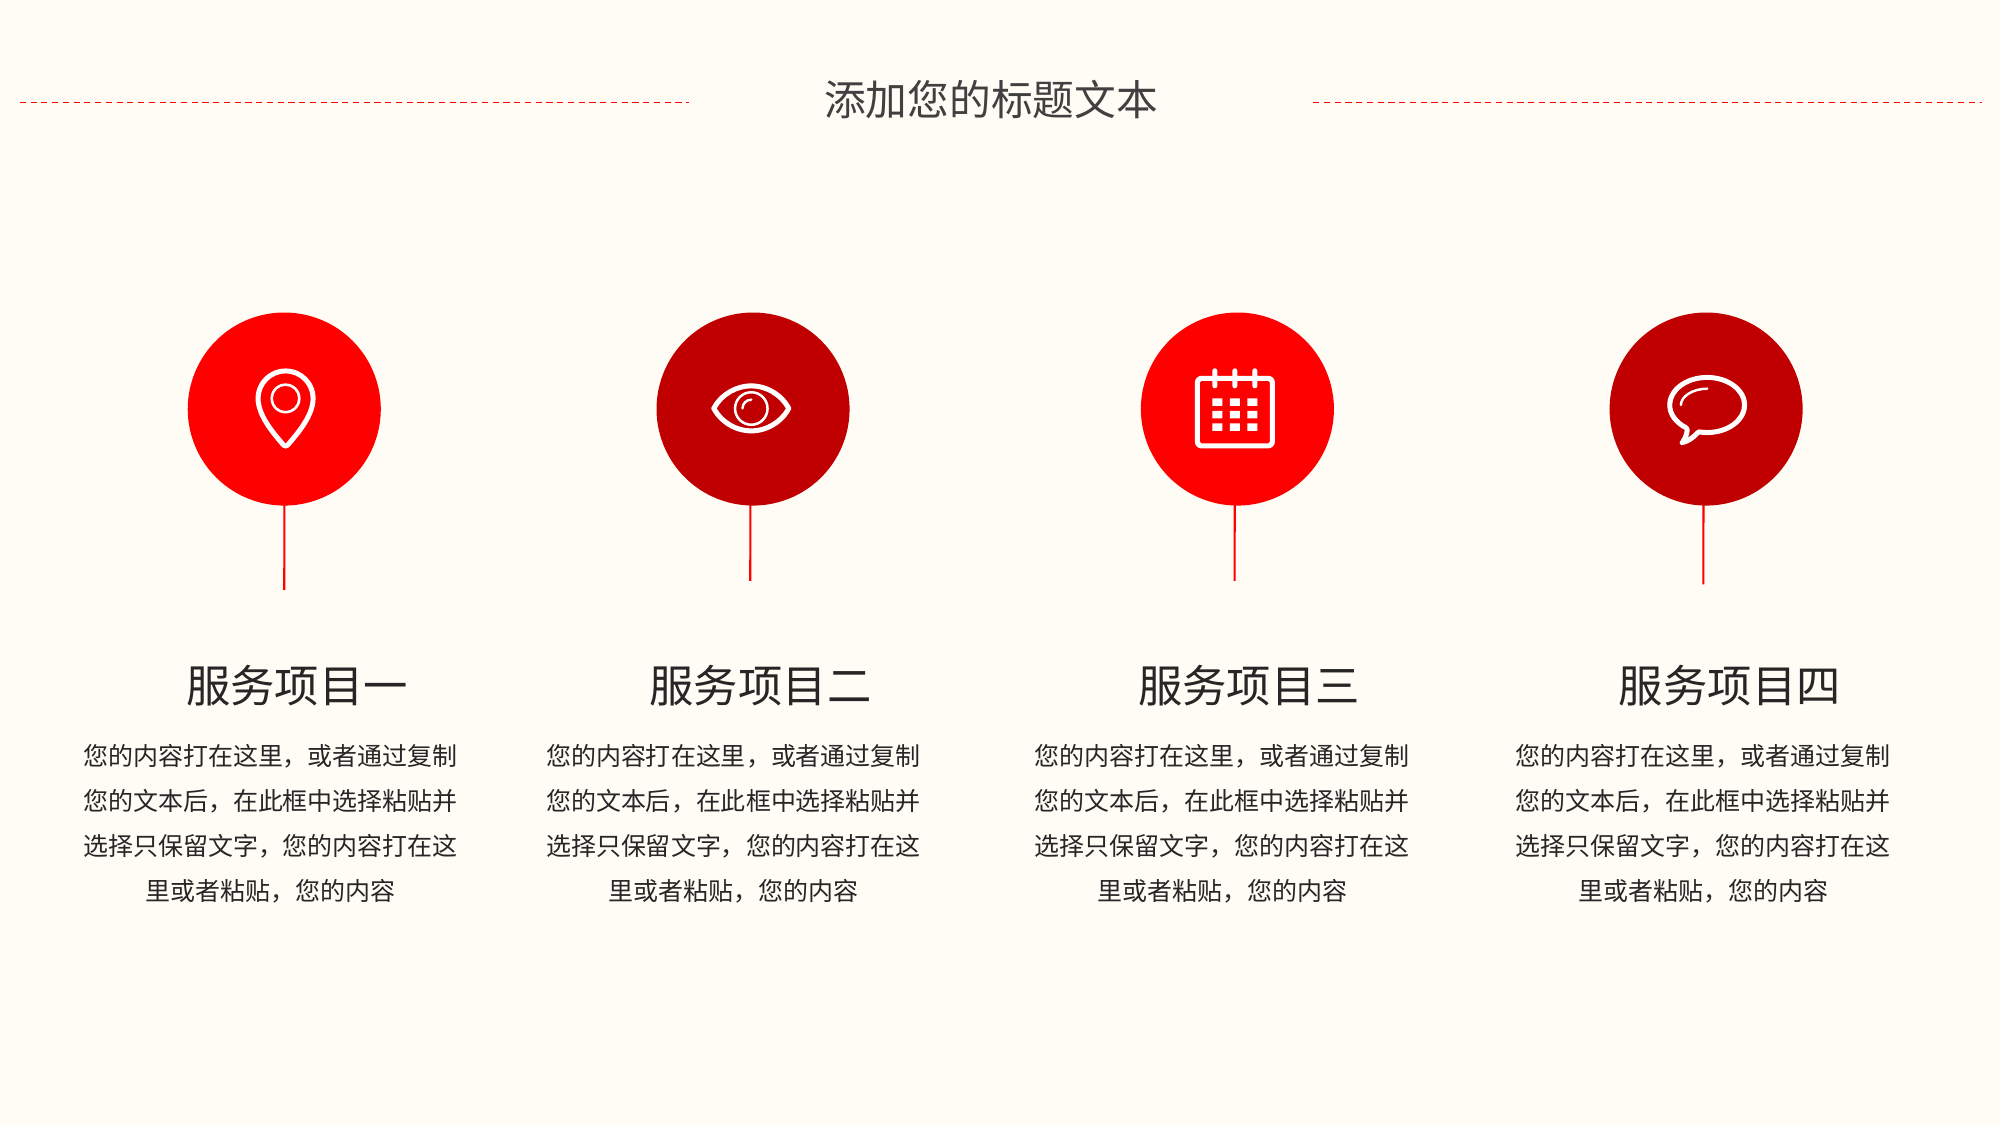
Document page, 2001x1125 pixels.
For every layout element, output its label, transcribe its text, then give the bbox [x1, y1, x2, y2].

text_box 您的内容打在这里，或者通过复制您的文本后，在此框中选择粘贴并选择只保留文字，您的内容打在这里或者粘贴，您的内容 [1492, 717, 1915, 913]
text_box 服务项目三 [1099, 650, 1400, 717]
text_box 您的内容打在这里，或者通过复制您的文本后，在此框中选择粘贴并选择只保留文字，您的内容打在这里或者粘贴，您的内容 [1010, 717, 1434, 913]
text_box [187, 312, 381, 506]
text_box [1609, 312, 1803, 506]
text_box 您的内容打在这里，或者通过复制您的文本后，在此框中选择粘贴并选择只保留文字，您的内容打在这里或者粘贴，您的内容 [522, 717, 945, 913]
text_box 服务项目一 [147, 650, 447, 717]
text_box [1140, 312, 1335, 506]
text_box 添加您的标题文本 [767, 66, 1215, 132]
text_box 服务项目四 [1580, 650, 1881, 717]
text_box 您的内容打在这里，或者通过复制您的文本后，在此框中选择粘贴并选择只保留文字，您的内容打在这里或者粘贴，您的内容 [59, 717, 482, 913]
text_box 服务项目二 [610, 650, 911, 717]
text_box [656, 312, 850, 506]
